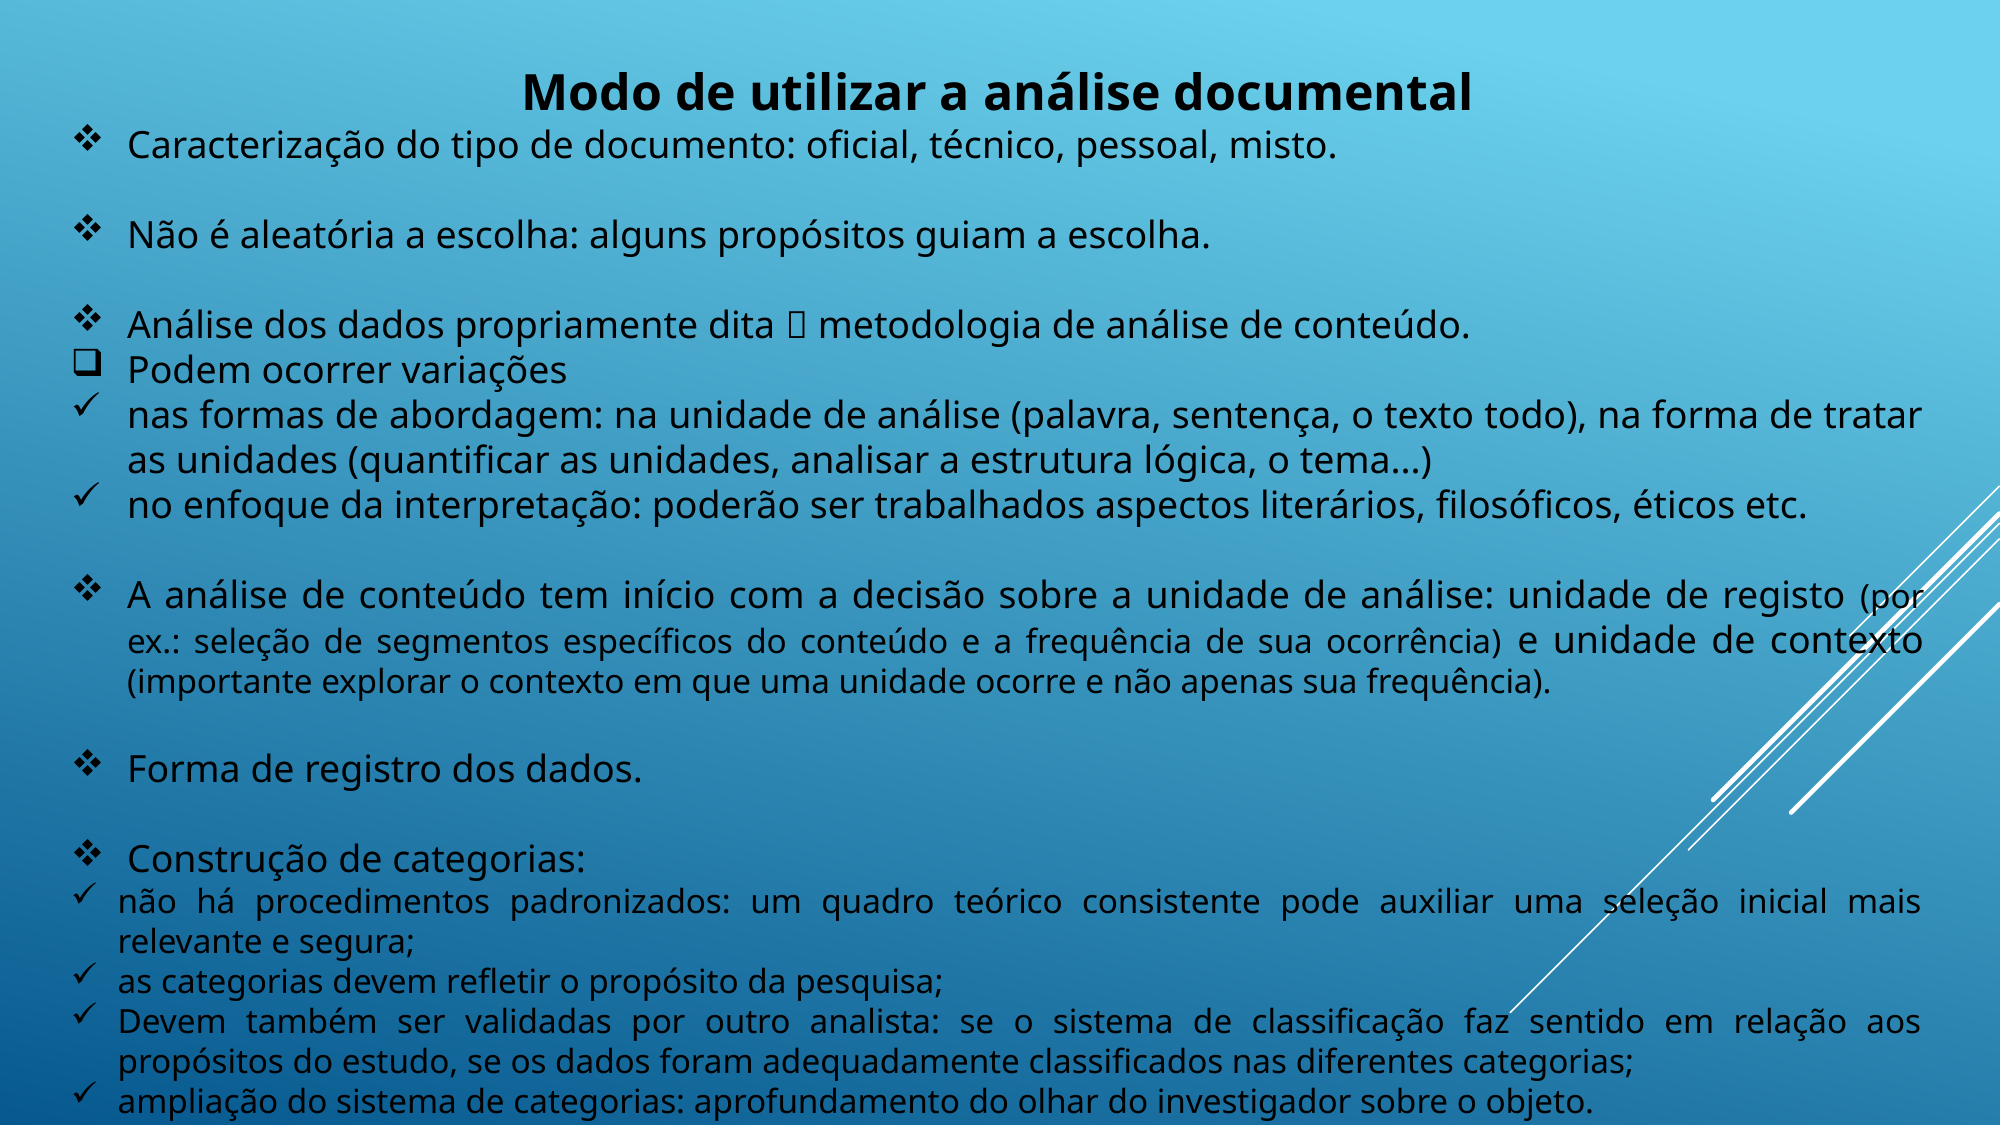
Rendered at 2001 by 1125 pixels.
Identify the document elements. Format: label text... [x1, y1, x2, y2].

text_box Modo de utilizar a análise documental Caracterização do tipo de documento: oficial, técnico, pessoal, misto. Não é aleatória a escolha: alguns propósitos guiam a escolha. Análise dos dados propriamente dita  metodologia de análise de conteúdo. Podem ocorrer variações nas formas de abordagem: na unidade de análise (palavra, sentença, o texto todo), na forma de tratar as unidades (quantificar as unidades, analisar a estrutura lógica, o tema...) no enfoque da interpretação: poderão ser trabalhados aspectos literários, filosóficos, éticos etc. A análise de conteúdo tem início com a decisão sobre a unidade de análise: unidade de registo (por ex.: seleção de segmentos específicos do conteúdo e a frequência de sua ocorrência) e unidade de contexto (importante explorar o contexto em que uma unidade ocorre e não apenas sua frequência). Forma de registro dos dados. Construção de categorias: não há procedimentos padronizados: um quadro teórico consistente pode auxiliar uma seleção inicial mais relevante e segura; as categorias devem refletir o propósito da pesquisa; Devem também ser validadas por outro analista: se o sistema de classificação faz sentido em relação aos propósitos do estudo, se os dados foram adequadamente classificados nas diferentes categorias; ampliação do sistema de categorias: aprofundamento do olhar do investigador sobre o objeto. [55, 53, 1940, 1125]
